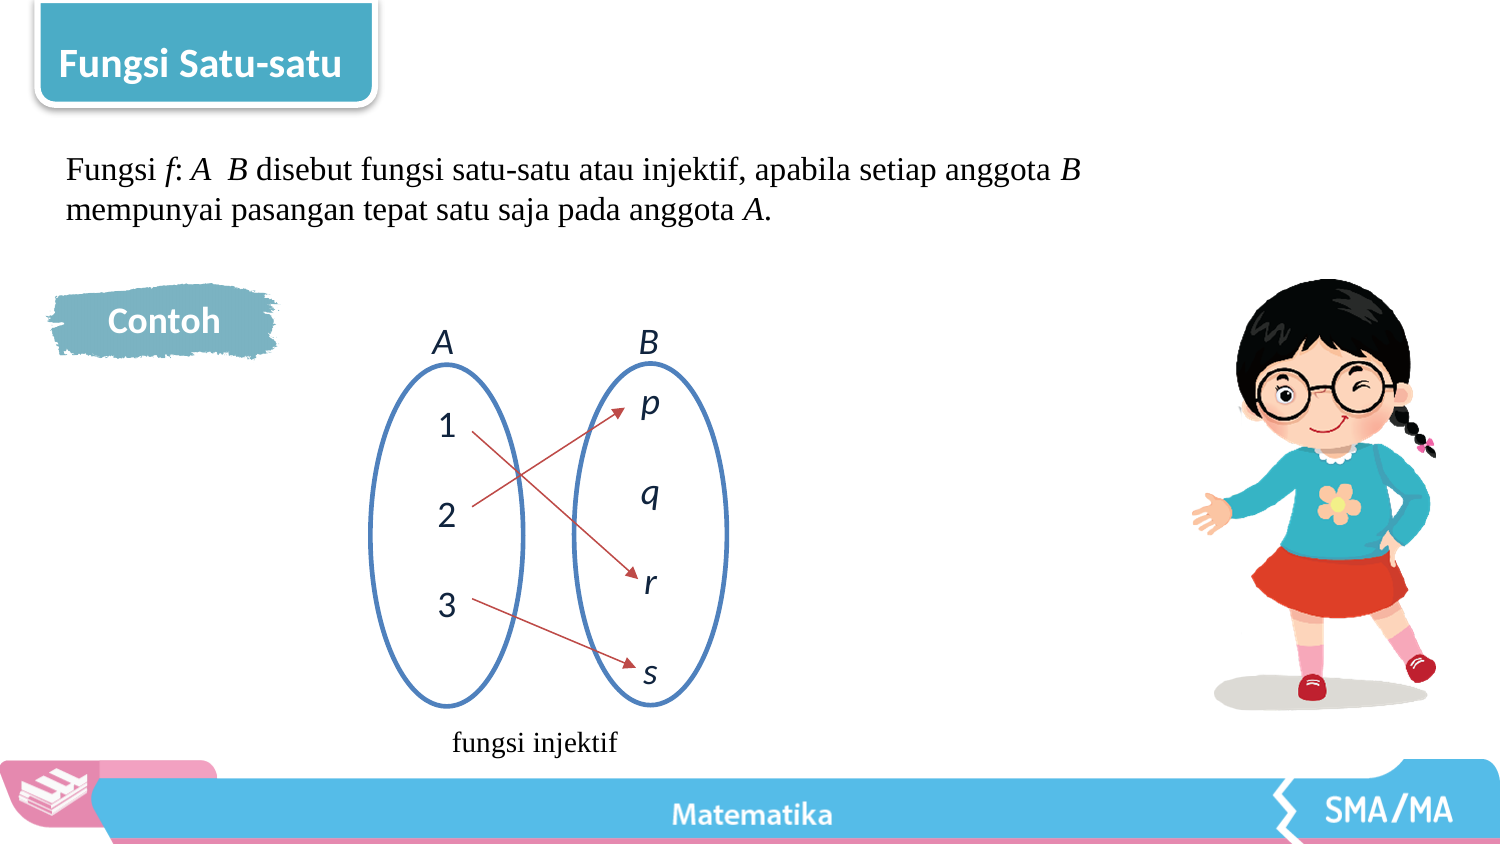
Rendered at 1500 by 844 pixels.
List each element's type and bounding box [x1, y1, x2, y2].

picture [0, 759, 1500, 844]
picture [906, 278, 1436, 712]
text_box [45, 283, 281, 363]
text_box [370, 309, 728, 767]
text_box [37, 0, 376, 141]
